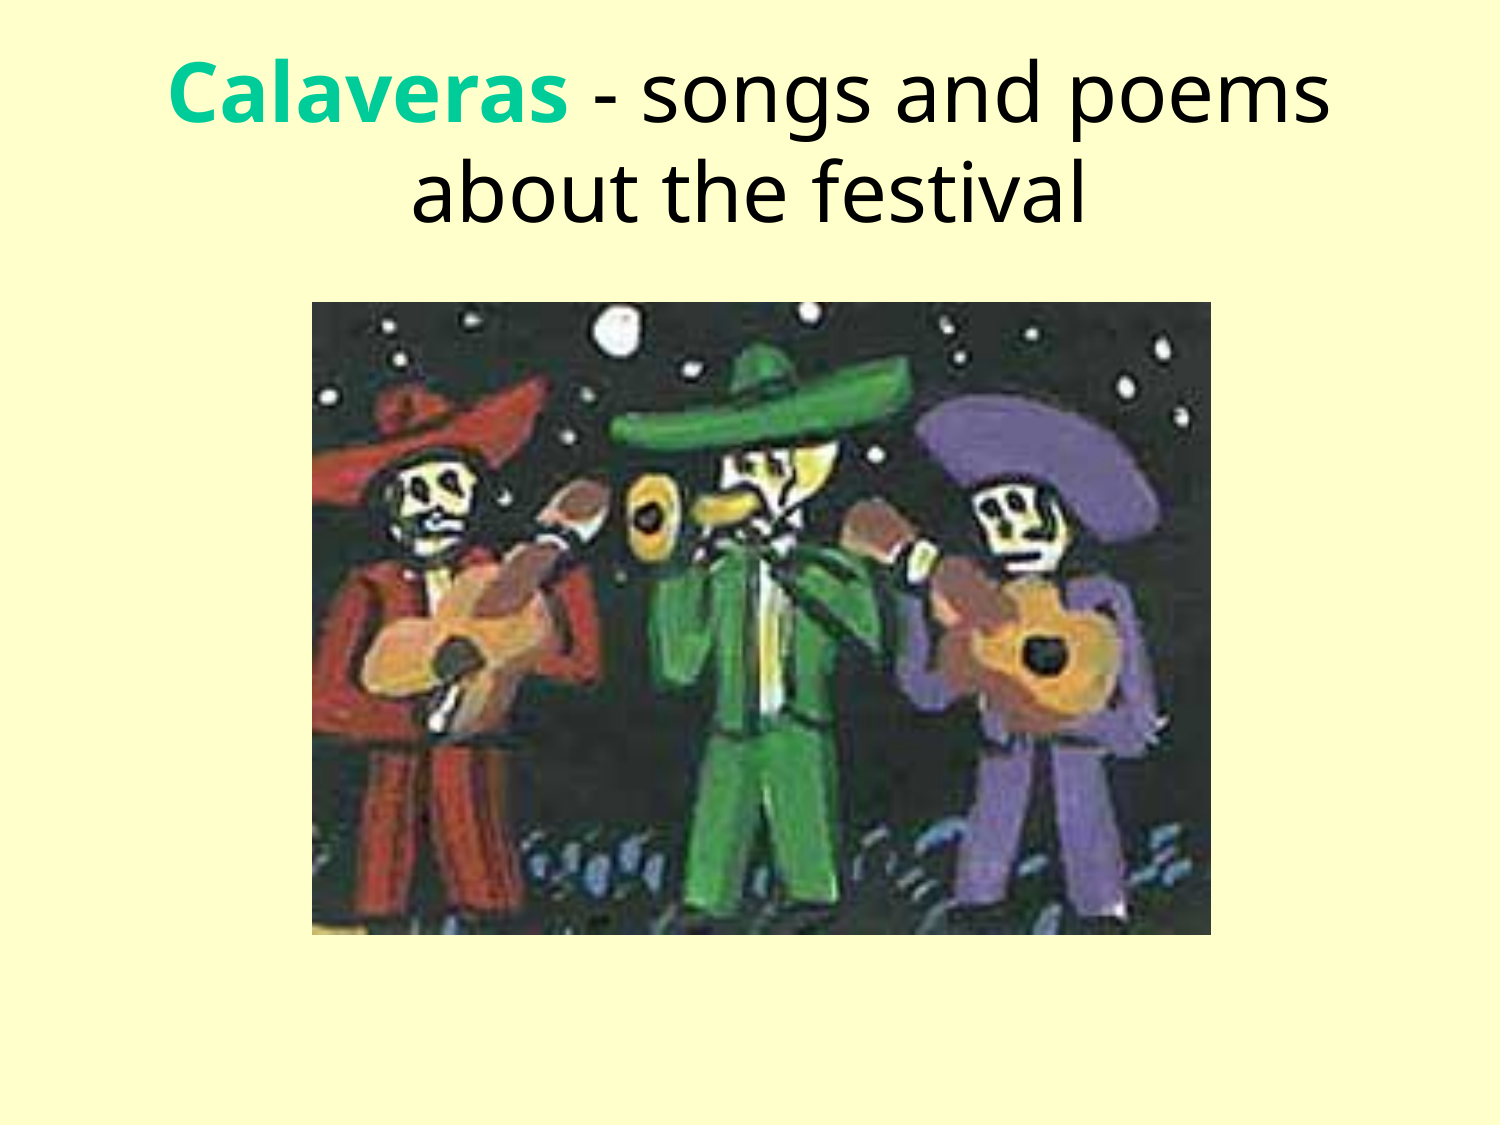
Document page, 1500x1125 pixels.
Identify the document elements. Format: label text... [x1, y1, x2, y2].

title Calaveras - songs and poems about the festival [74, 44, 1426, 233]
picture [312, 302, 1212, 935]
